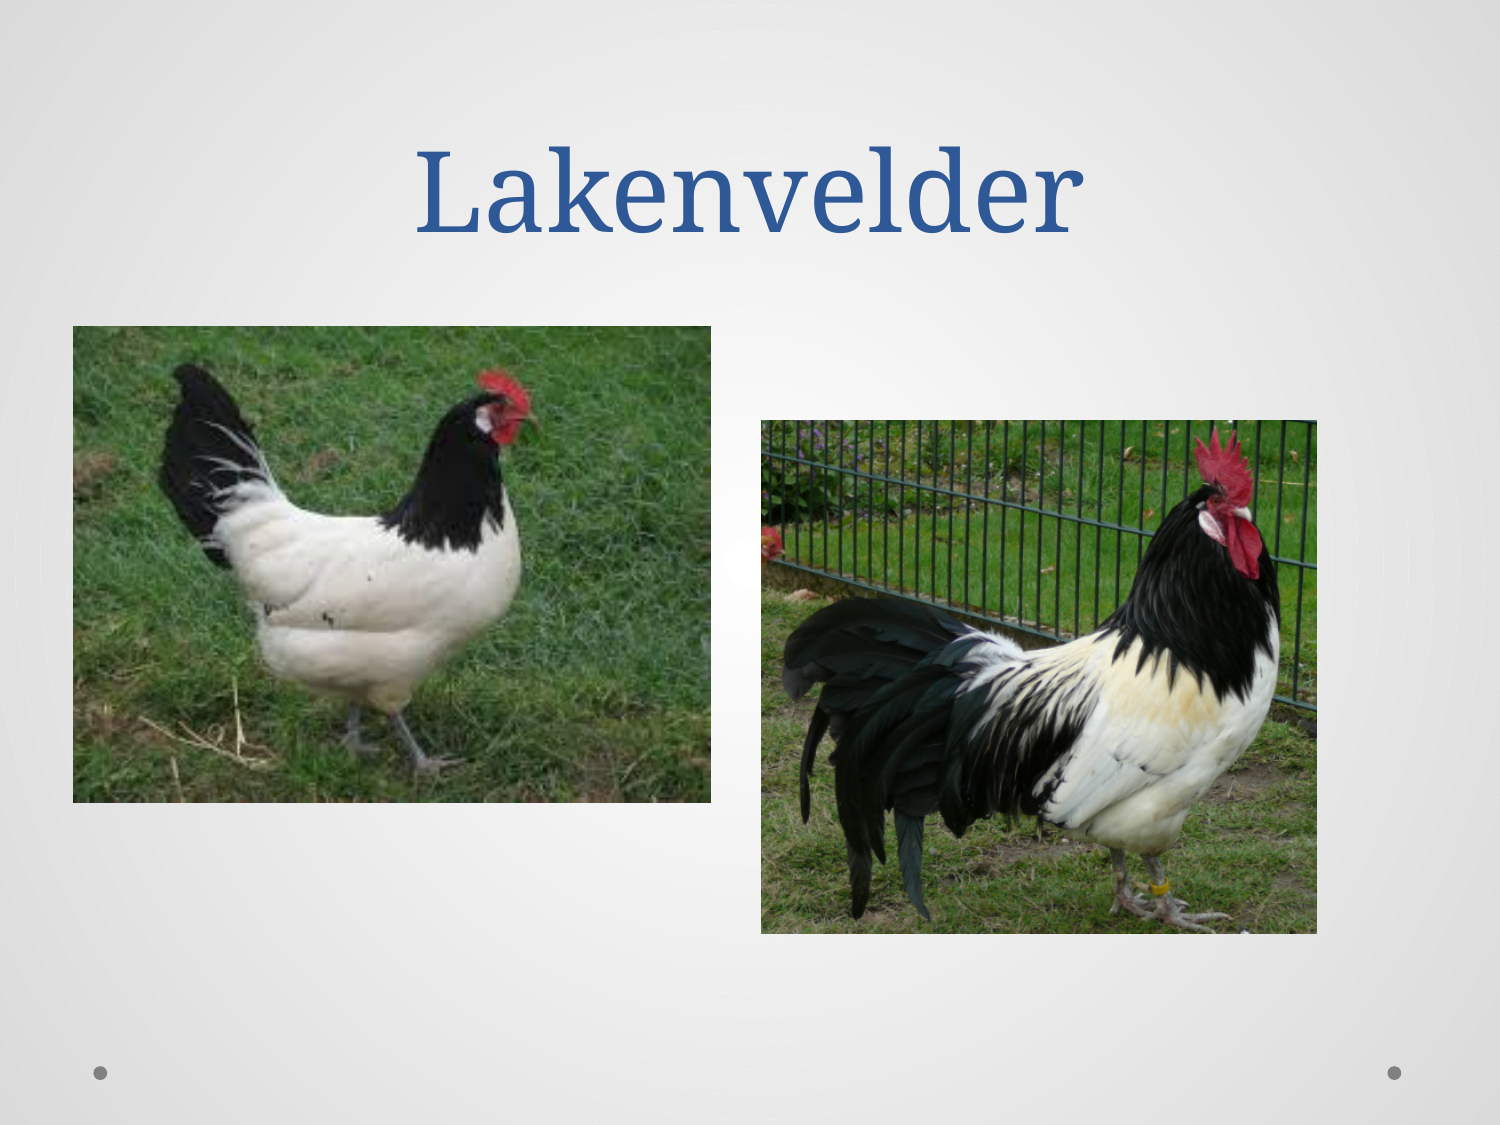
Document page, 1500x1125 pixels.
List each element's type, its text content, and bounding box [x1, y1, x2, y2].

picture [73, 325, 711, 804]
picture [761, 420, 1317, 934]
title Lakenvelder [75, 0, 1425, 263]
